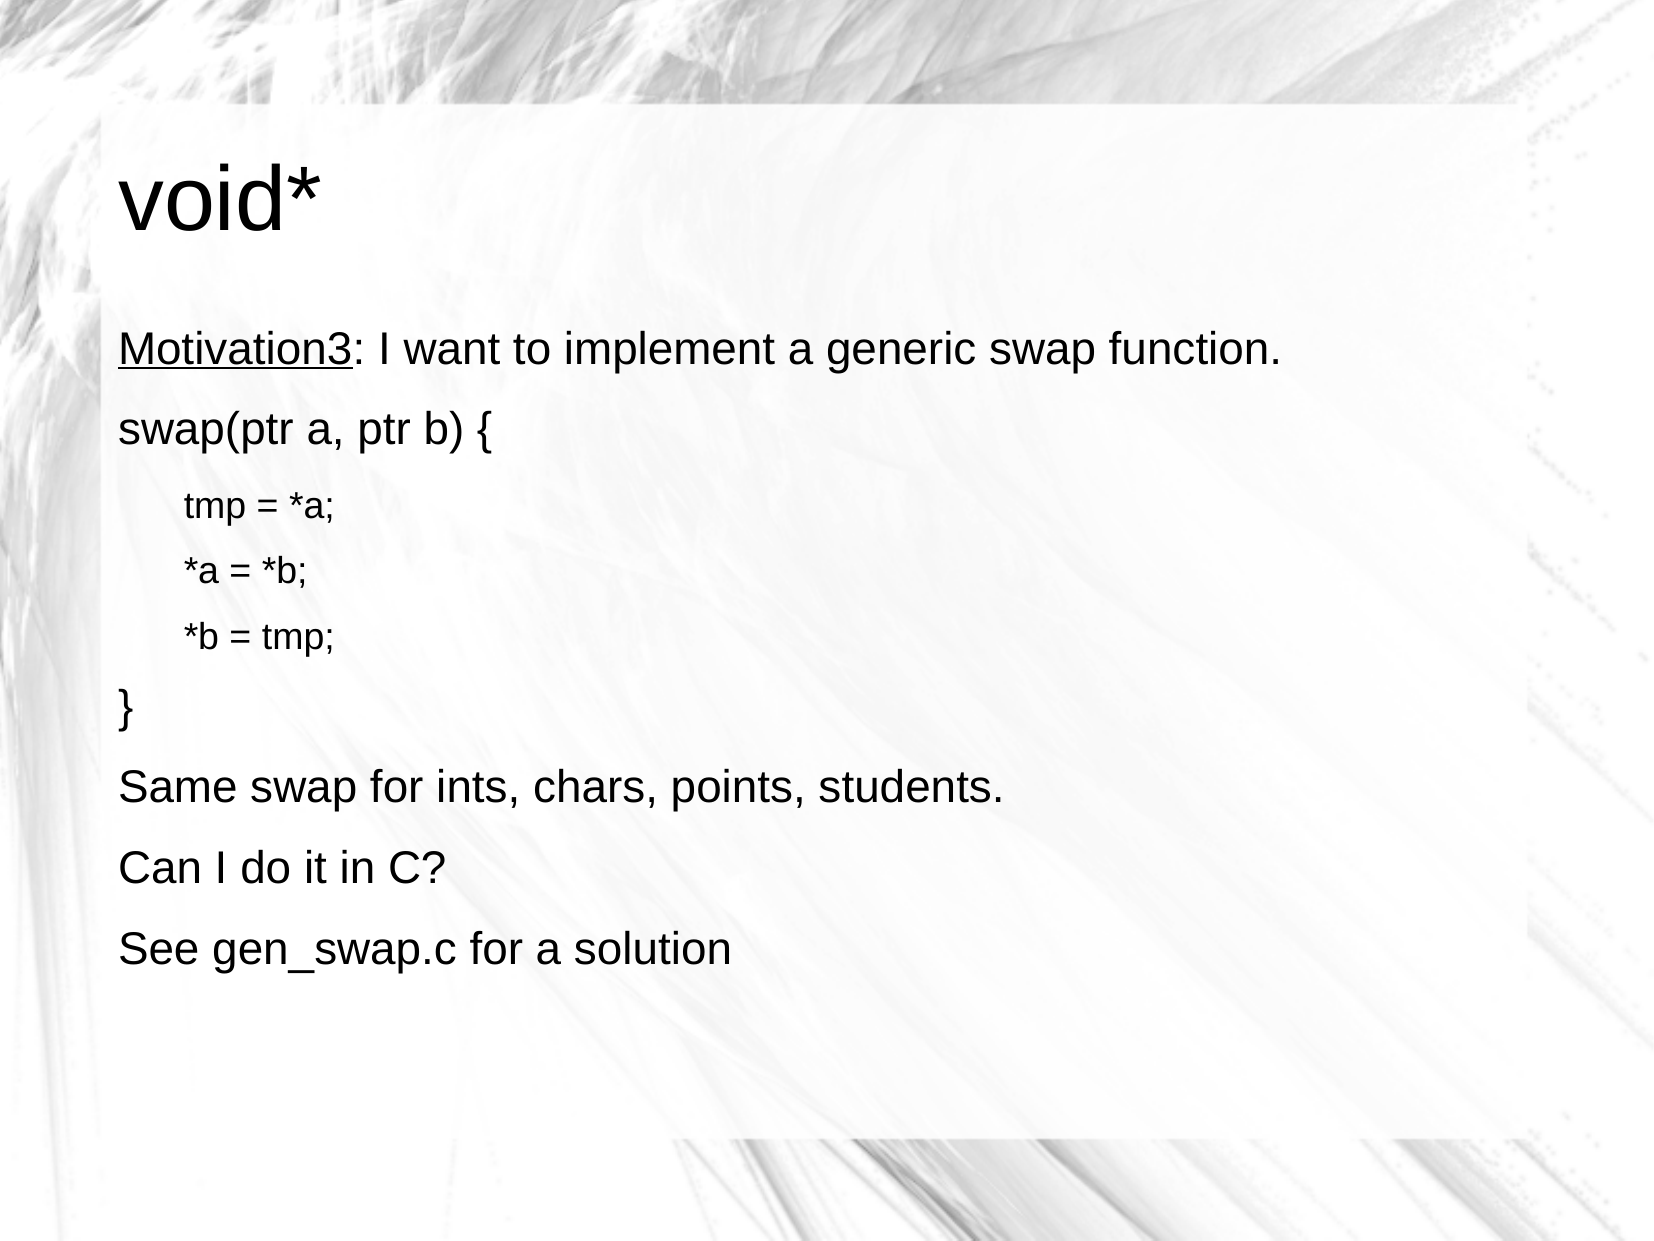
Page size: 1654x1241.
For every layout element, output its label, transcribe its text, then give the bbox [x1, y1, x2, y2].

title void* [118, 93, 1506, 299]
picture [0, 0, 1654, 1241]
list Motivation3: I want to implement a generic swap function. swap(ptr a, ptr b) { tmp = *a; *a = *b; *b = tmp; } Same swap for ints, chars, points, students. Can I do it in C? See gen_swap.c for a solution [118, 319, 1571, 1109]
